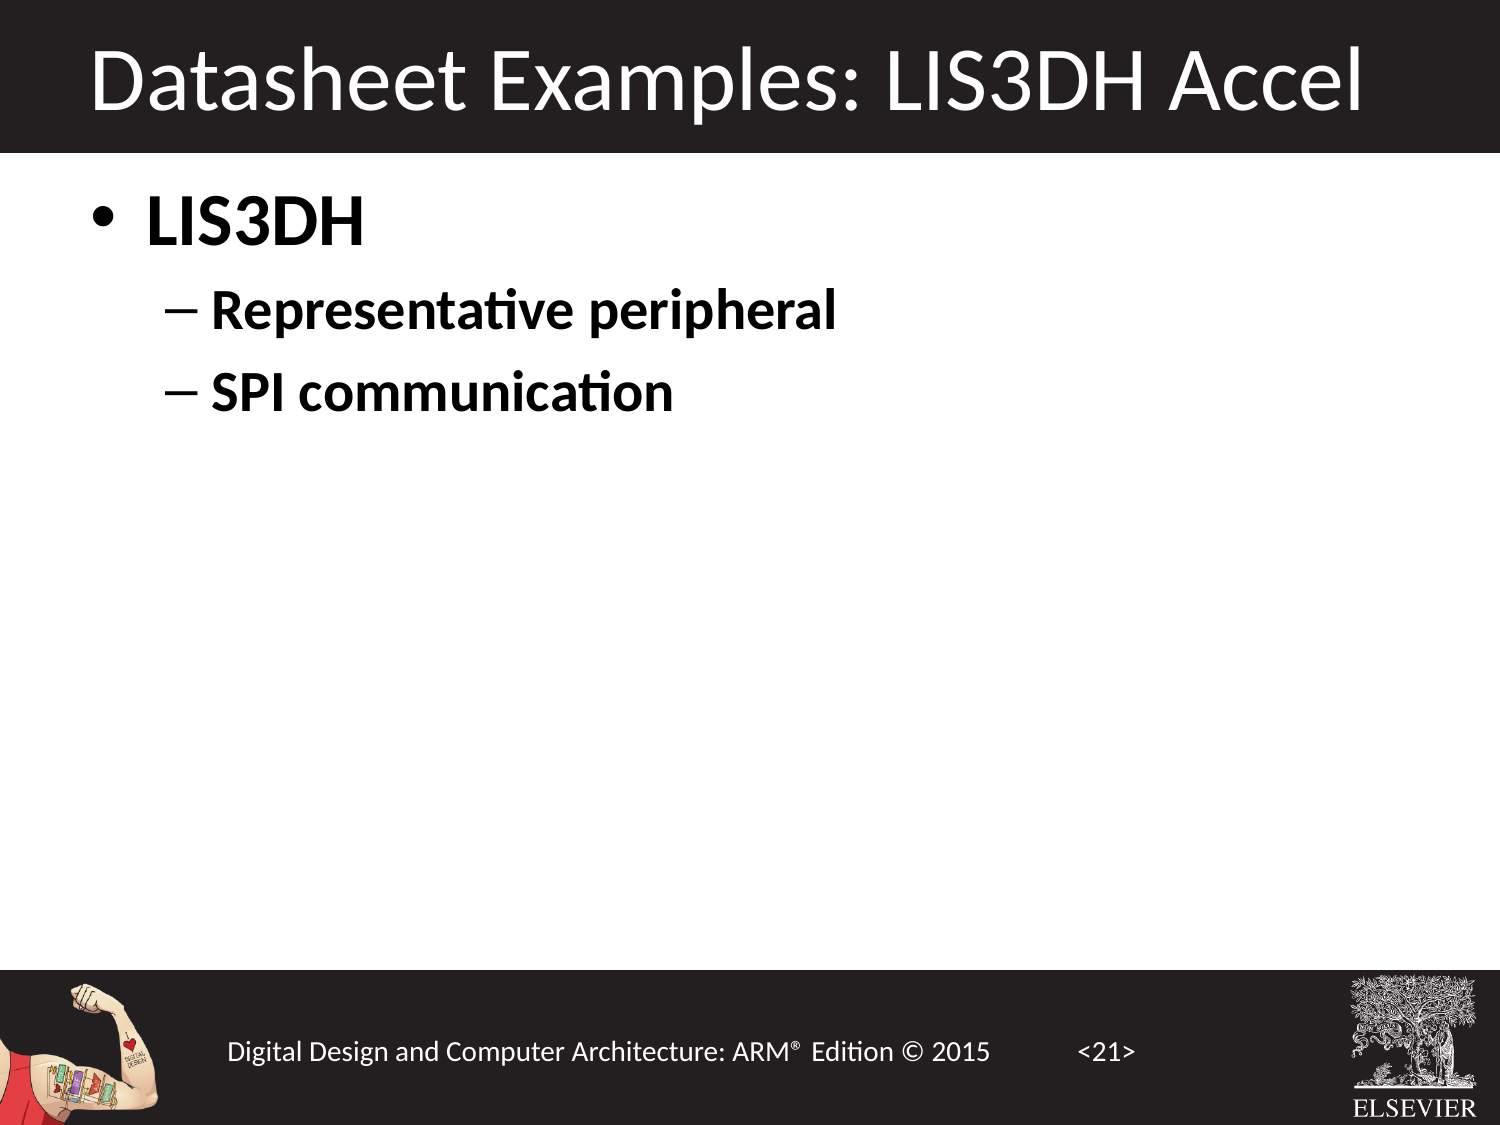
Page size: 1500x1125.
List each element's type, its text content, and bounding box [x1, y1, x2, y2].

picture [0, 979, 163, 1125]
list LIS3DH Representative peripheral SPI communication [75, 162, 1385, 975]
picture [1350, 974, 1477, 1117]
text_box Datasheet Examples: LIS3DH Accel [74, 11, 1500, 136]
